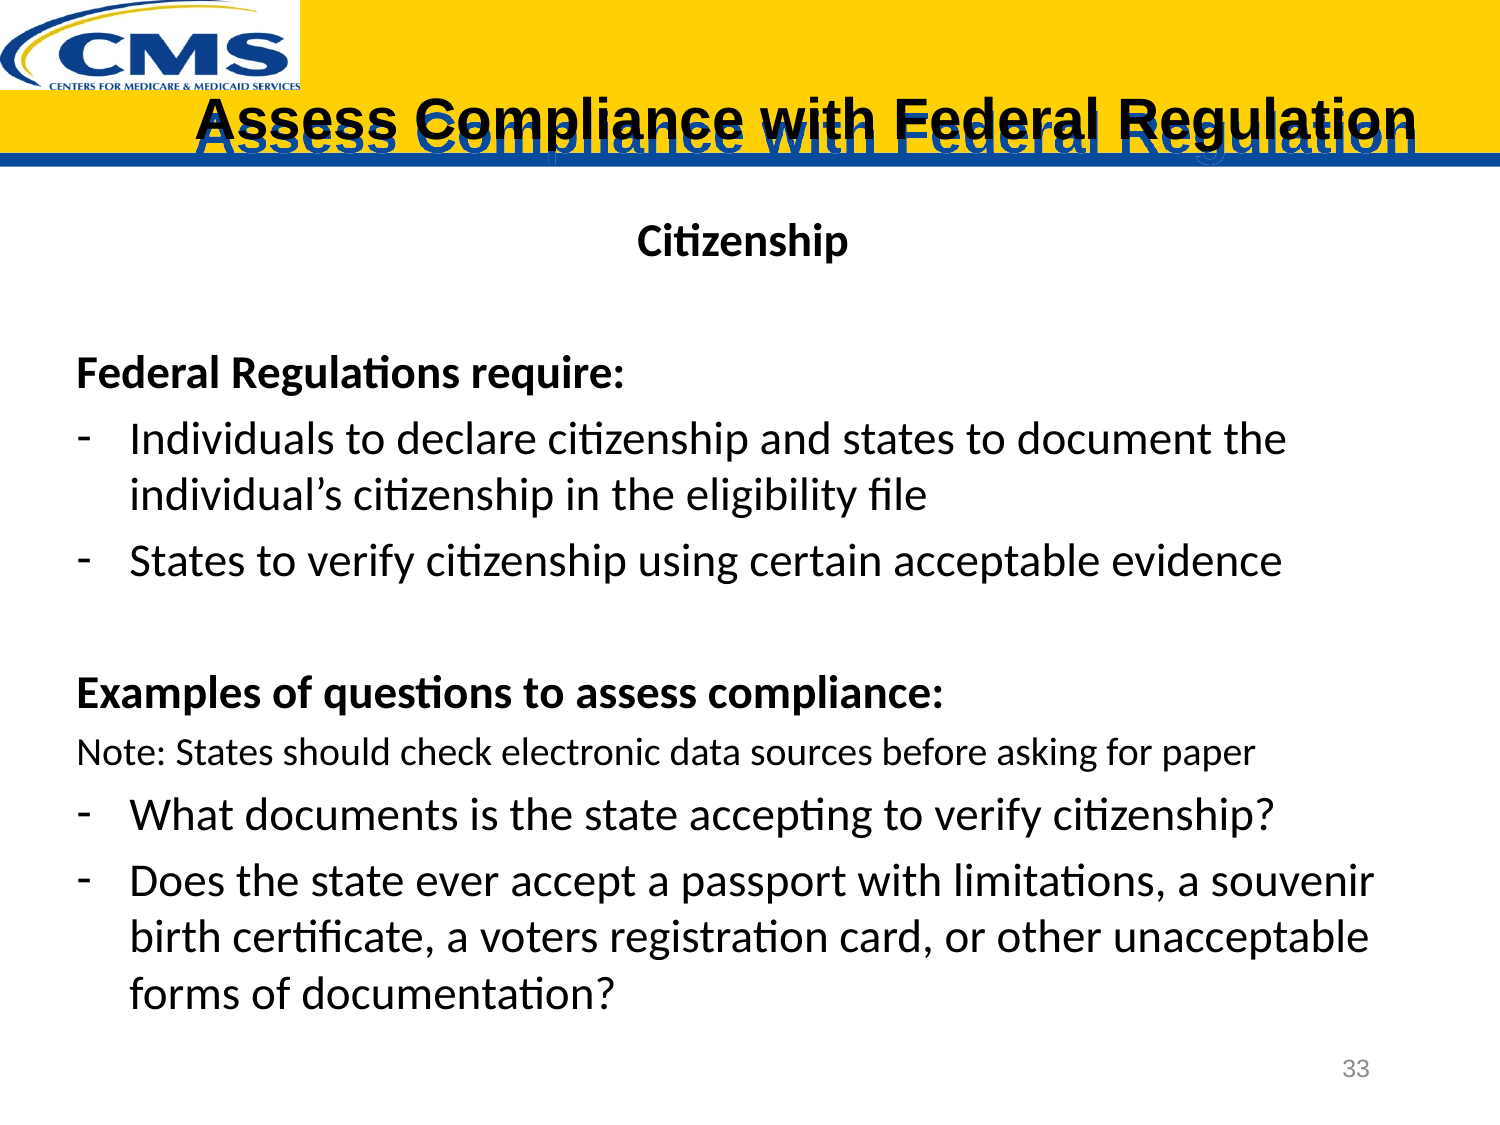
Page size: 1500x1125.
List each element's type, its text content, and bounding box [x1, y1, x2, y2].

title Assess Compliance with Federal Regulation [0, 15, 1500, 218]
slide_number 33 [1275, 1037, 1438, 1098]
list Citizenship Federal Regulations require: Individuals to declare citizenship and states to document the individual’s citizenship in the eligibility file States to verify citizenship using certain acceptable evidence Examples of questions to assess compliance: Note: States should check electronic data sources before asking for paper What documents is the state accepting to verify citizenship? Does the state ever accept a passport with limitations, a souvenir birth certificate, a voters registration card, or other unacceptable forms of documentation? [61, 231, 1425, 1043]
picture [0, 0, 300, 90]
